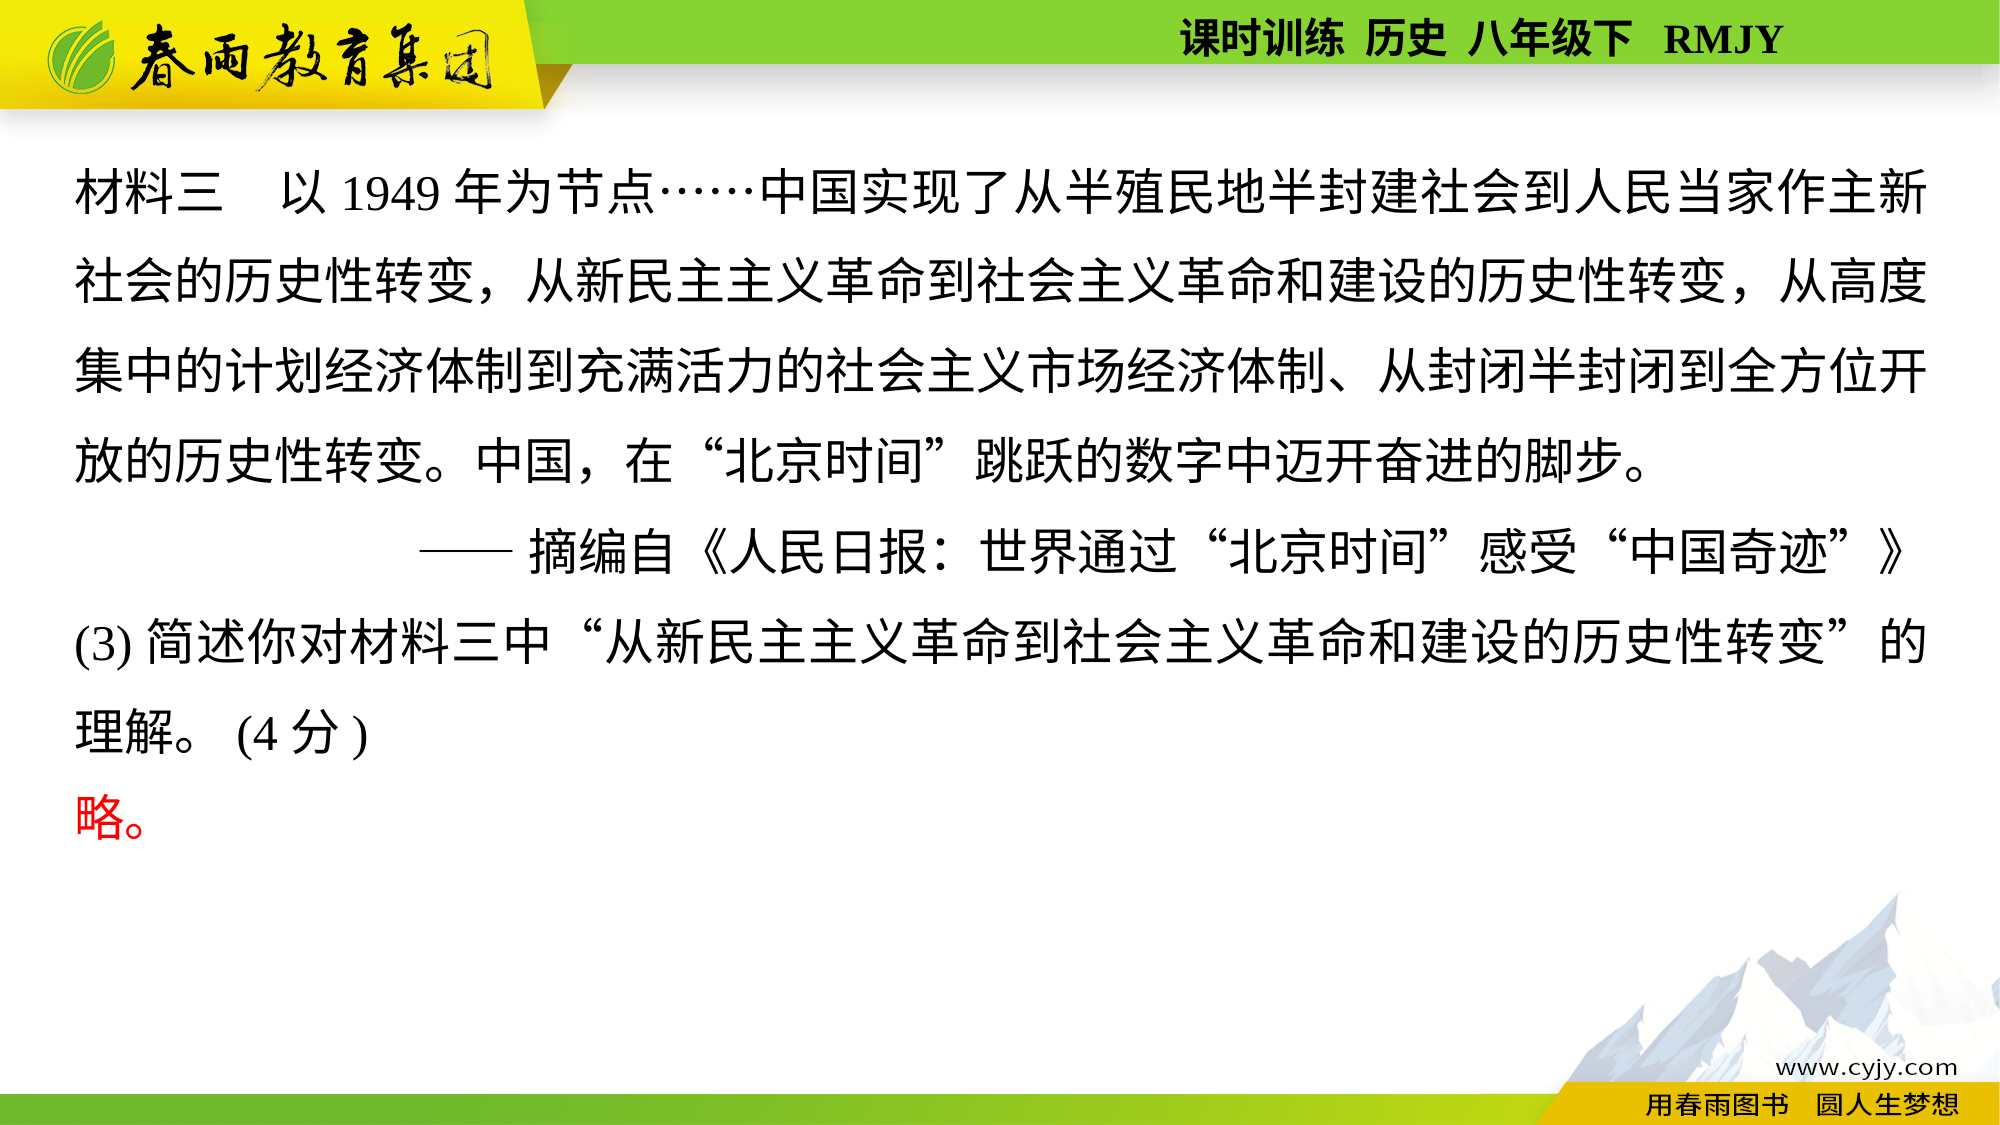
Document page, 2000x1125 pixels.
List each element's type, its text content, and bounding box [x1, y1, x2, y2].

list 材料三 以1949年为节点……中国实现了从半殖民地半封建社会到人民当家作主新社会的历史性转变，从新民主主义革命到社会主义革命和建设的历史性转变，从高度集中的计划经济体制到充满活力的社会主义市场经济体制、从封闭半封闭到全方位开放的历史性转变。中国，在“北京时间”跳跃的数字中迈开奋进的脚步。 ——摘编自《人民日报：世界通过“北京时间”感受“中国奇迹”》 (3)简述你对材料三中“从新民主主义革命到社会主义革命和建设的历史性转变”的理解。(4分) [59, 122, 1944, 748]
text_box 略。 [59, 748, 1944, 854]
picture [0, 0, 2000, 1125]
